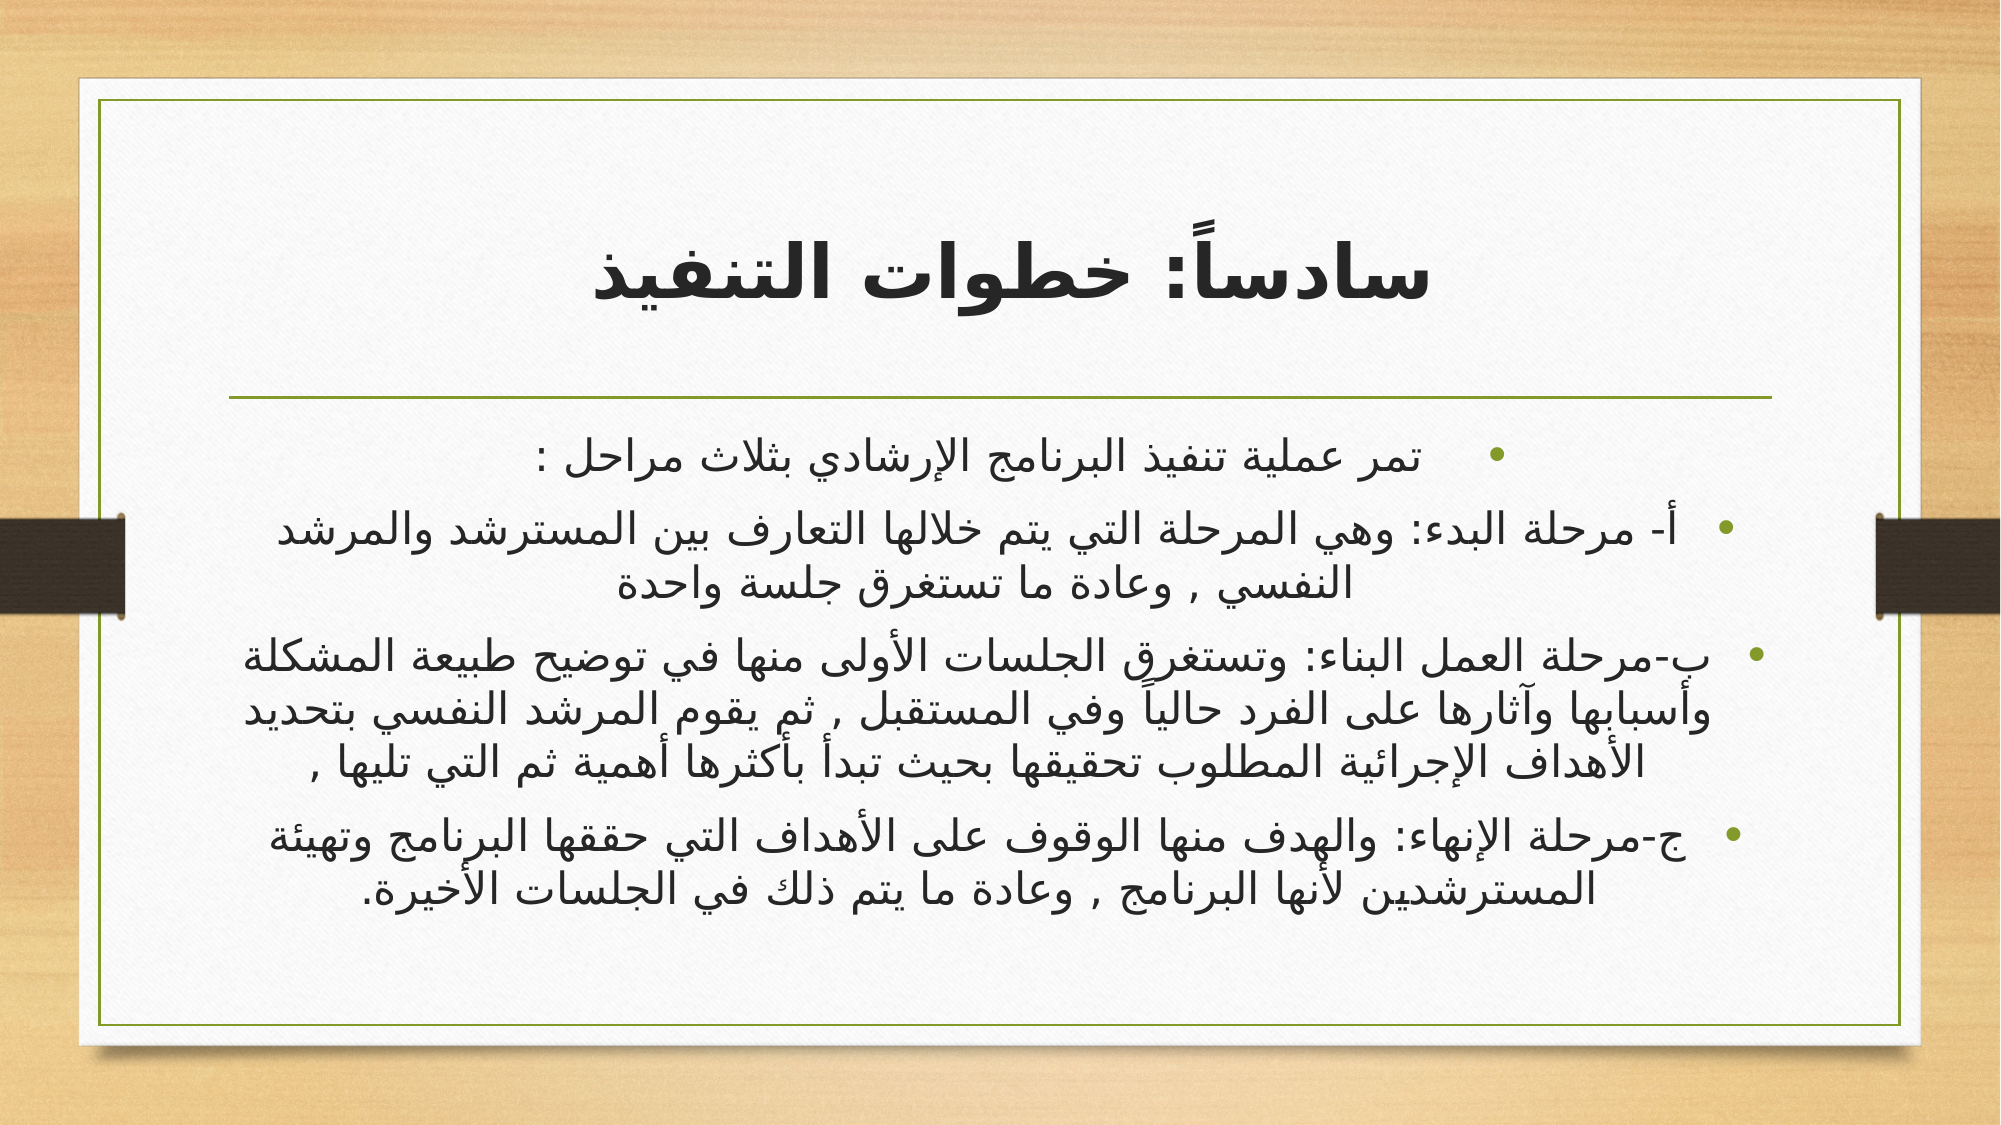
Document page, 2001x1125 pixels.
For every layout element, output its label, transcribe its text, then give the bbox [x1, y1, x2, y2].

title سادساً: خطوات التنفيذ [212, 161, 1788, 375]
picture [0, 0, 2001, 1125]
list تمر عملية تنفيذ البرنامج الإرشادي بثلاث مراحل : أ- مرحلة البدء: وهي المرحلة التي يتم خلالها التعارف بين المسترشد والمرشد النفسي , وعادة ما تستغرق جلسة واحدة ب-مرحلة العمل البناء: وتستغرق الجلسات الأولى منها في توضيح طبيعة المشكلة وأسبابها وآثارها على الفرد حالياً وفي المستقبل , ثم يقوم المرشد النفسي بتحديد الأهداف الإجرائية المطلوب تحقيقها بحيث تبدأ بأكثرها أهمية ثم التي تليها , ج-مرحلة الإنهاء: والهدف منها الوقوف على الأهداف التي حققها البرنامج وتهيئة المسترشدين لأنها البرنامج , وعادة ما يتم ذلك في الجلسات الأخيرة. [212, 419, 1788, 964]
